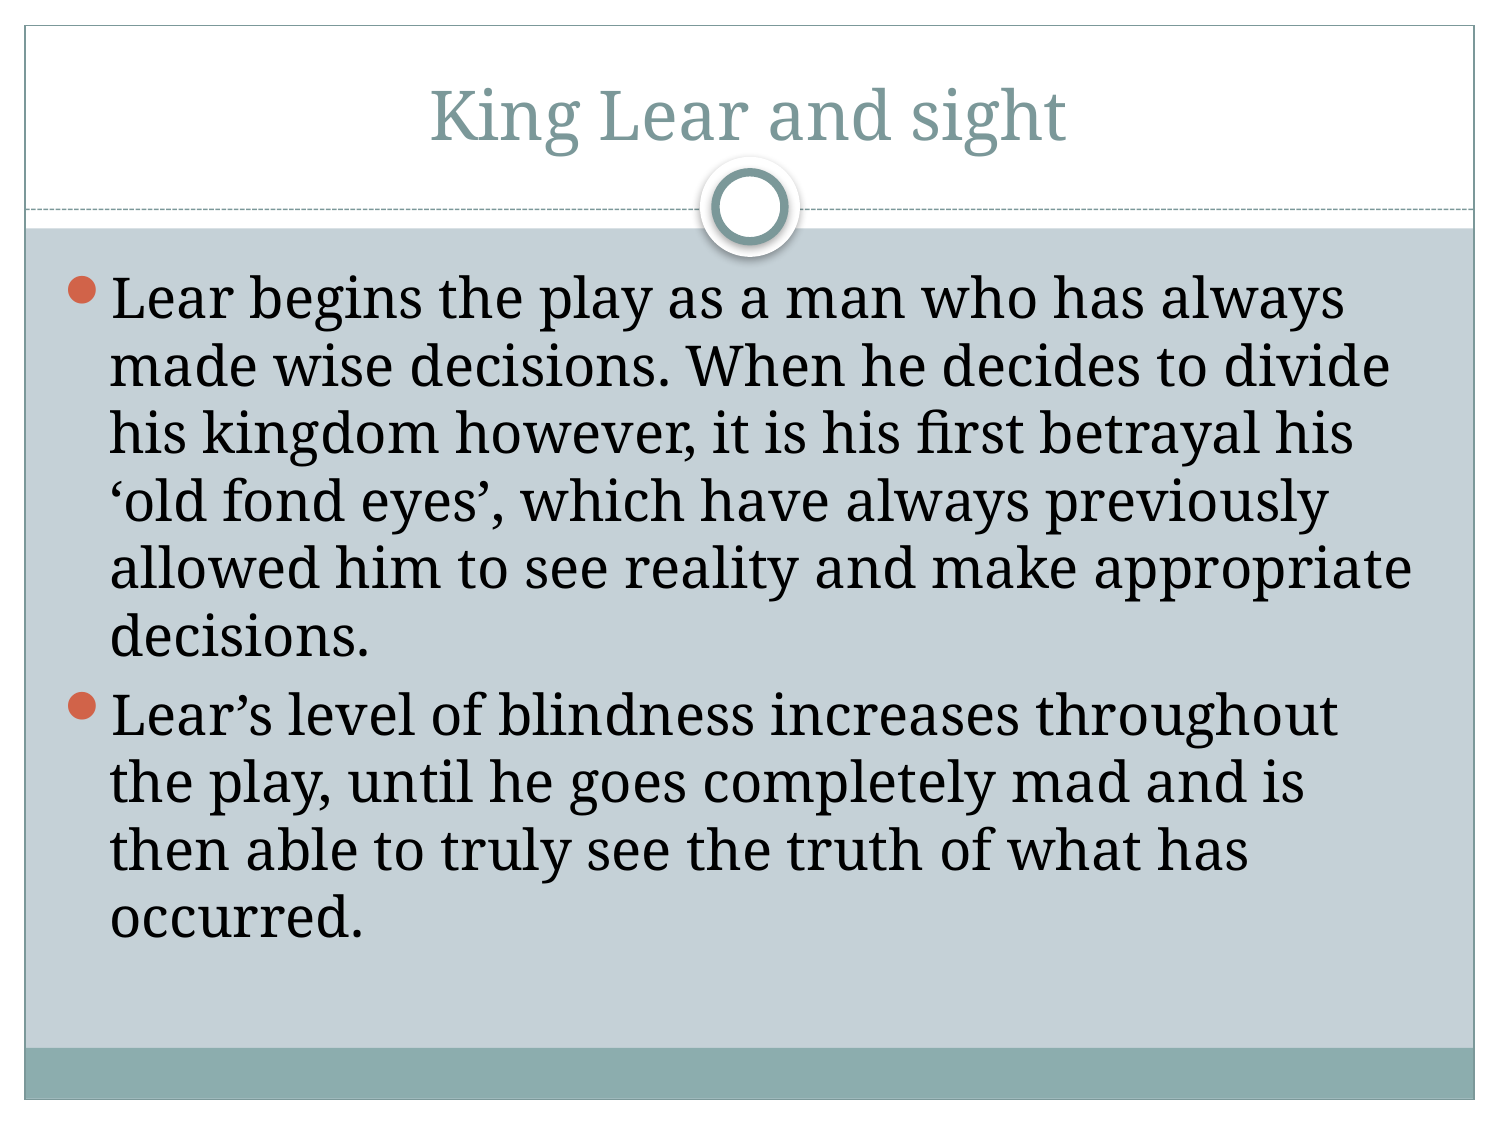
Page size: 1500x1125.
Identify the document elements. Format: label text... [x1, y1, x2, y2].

title King Lear and sight [49, 37, 1450, 162]
list Lear begins the play as a man who has always made wise decisions. When he decides to divide his kingdom however, it is his first betrayal his ‘old fond eyes’, which have always previously allowed him to see reality and make appropriate decisions. Lear’s level of blindness increases throughout the play, until he goes completely mad and is then able to truly see the truth of what has occurred. [49, 255, 1445, 1001]
